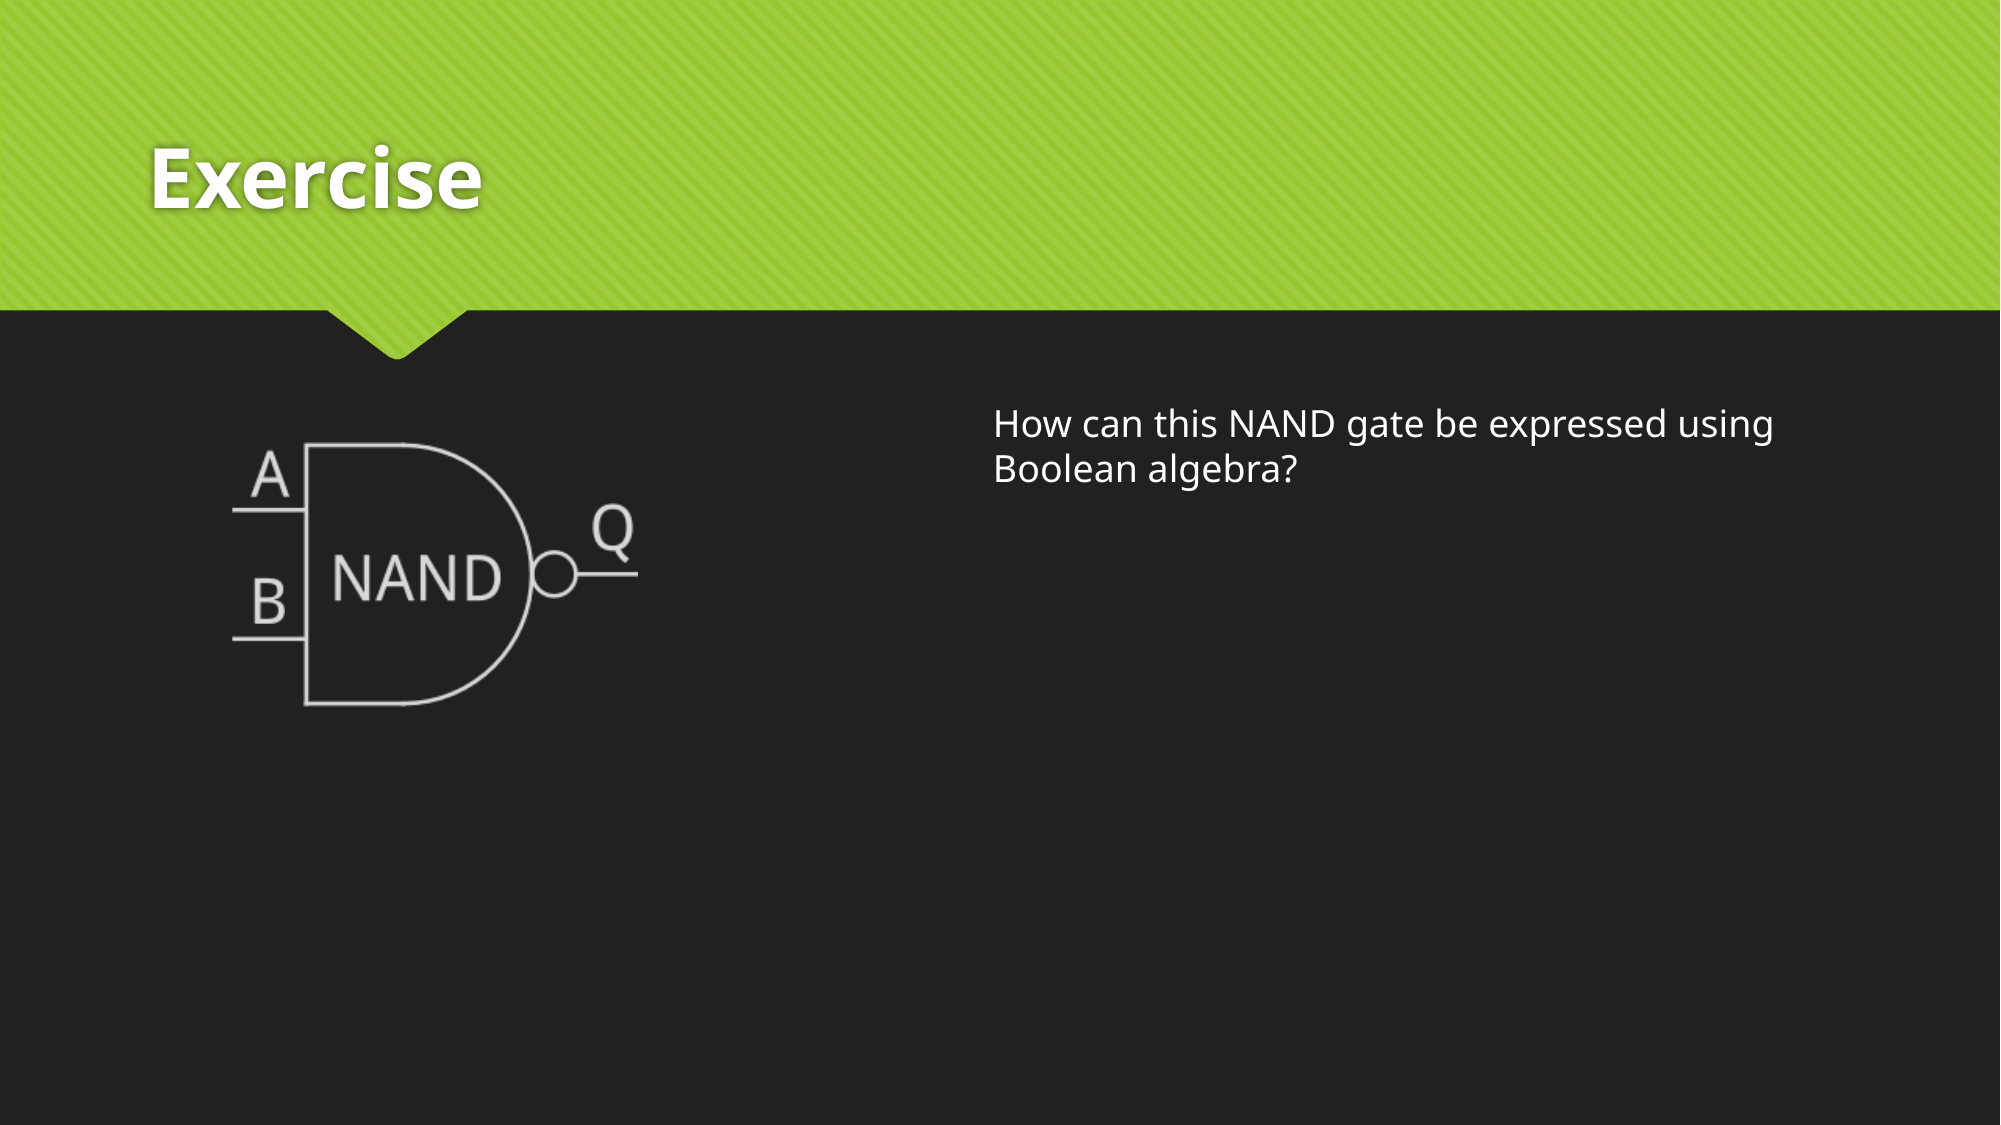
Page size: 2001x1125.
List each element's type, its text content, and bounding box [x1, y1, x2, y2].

picture [232, 429, 639, 715]
title Exercise [132, 73, 1868, 233]
text_box How can this NAND gate be expressed using Boolean algebra? [978, 392, 1868, 498]
